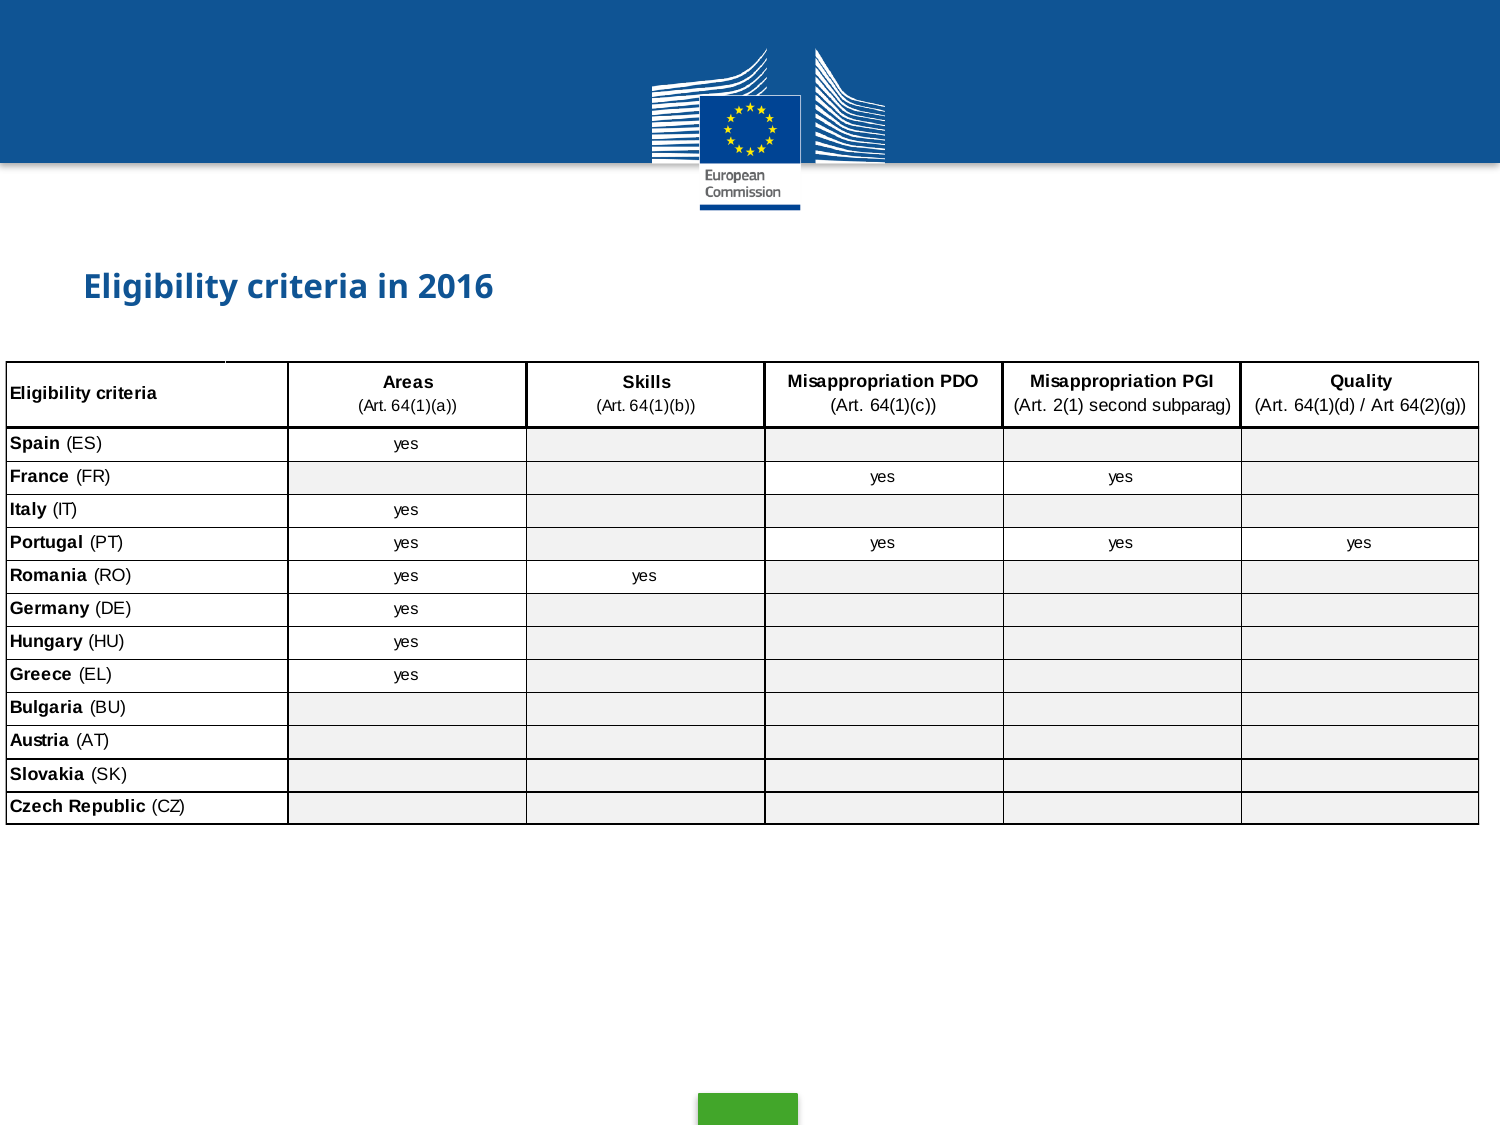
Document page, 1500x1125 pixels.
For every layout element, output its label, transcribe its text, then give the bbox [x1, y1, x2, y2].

picture [5, 361, 1481, 826]
title Eligibility criteria in 2016 [67, 231, 1419, 339]
picture [652, 48, 885, 211]
